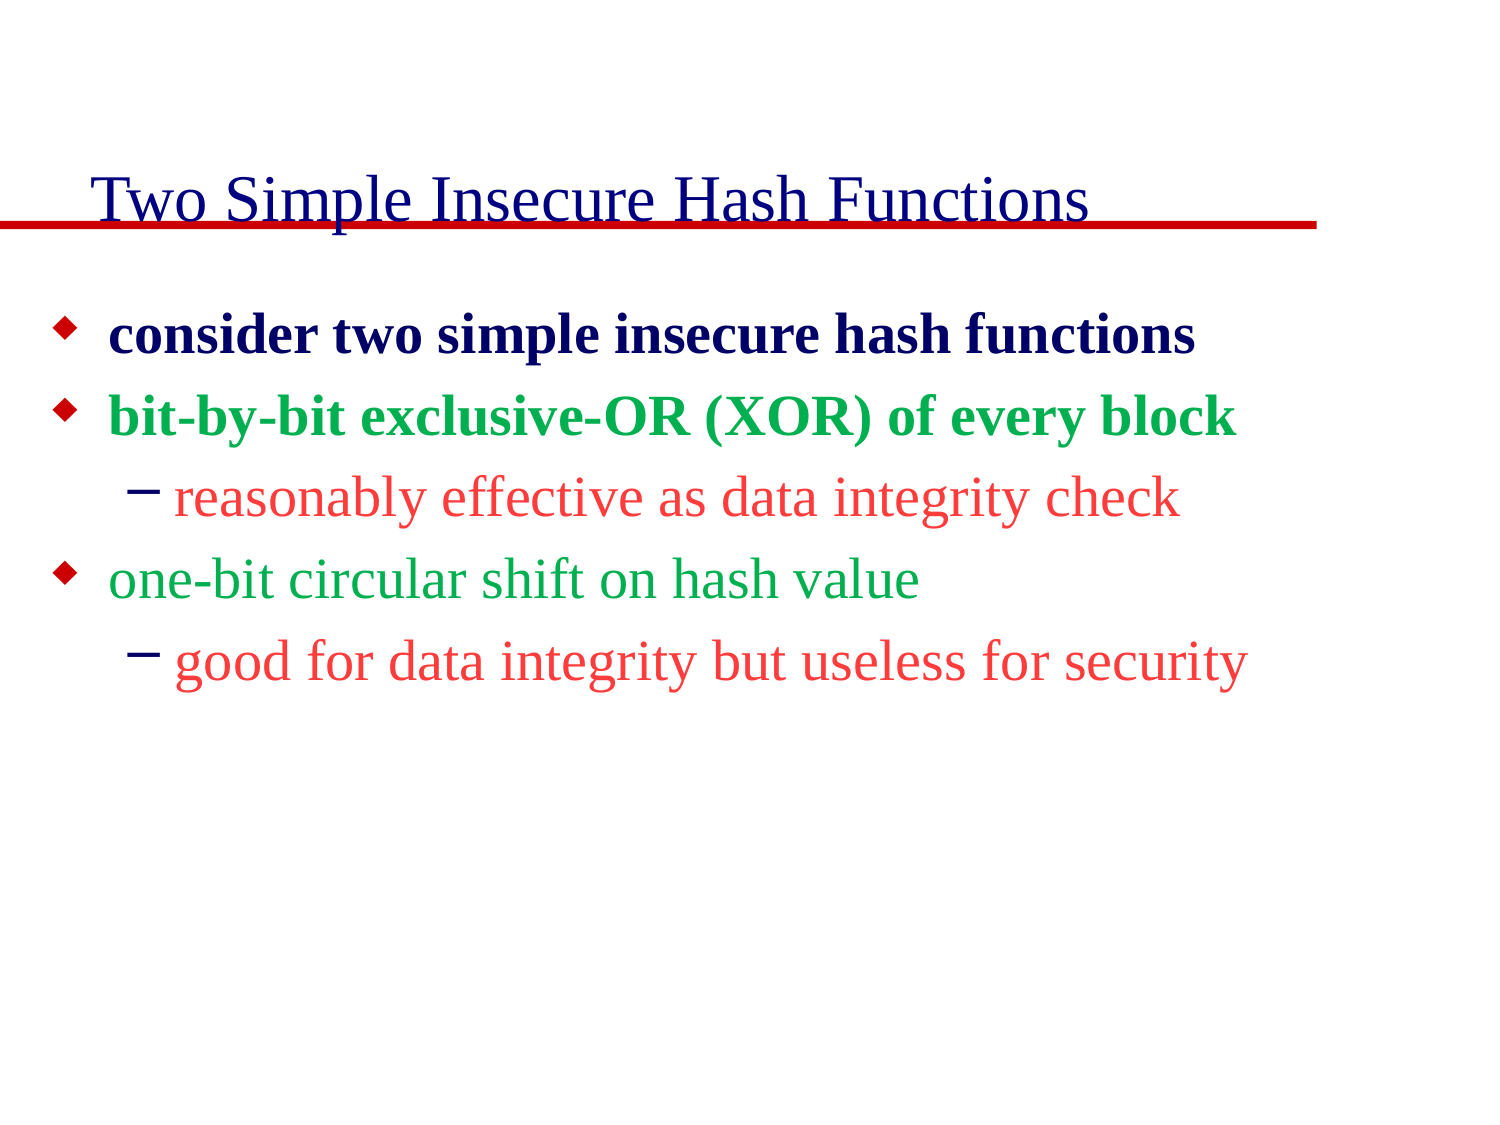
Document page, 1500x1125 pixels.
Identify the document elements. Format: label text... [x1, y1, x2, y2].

title Two Simple Insecure Hash Functions [74, 24, 1426, 243]
list consider two simple insecure hash functions bit-by-bit exclusive-OR (XOR) of every block reasonably effective as data integrity check one-bit circular shift on hash value good for data integrity but useless for security [37, 287, 1463, 1088]
